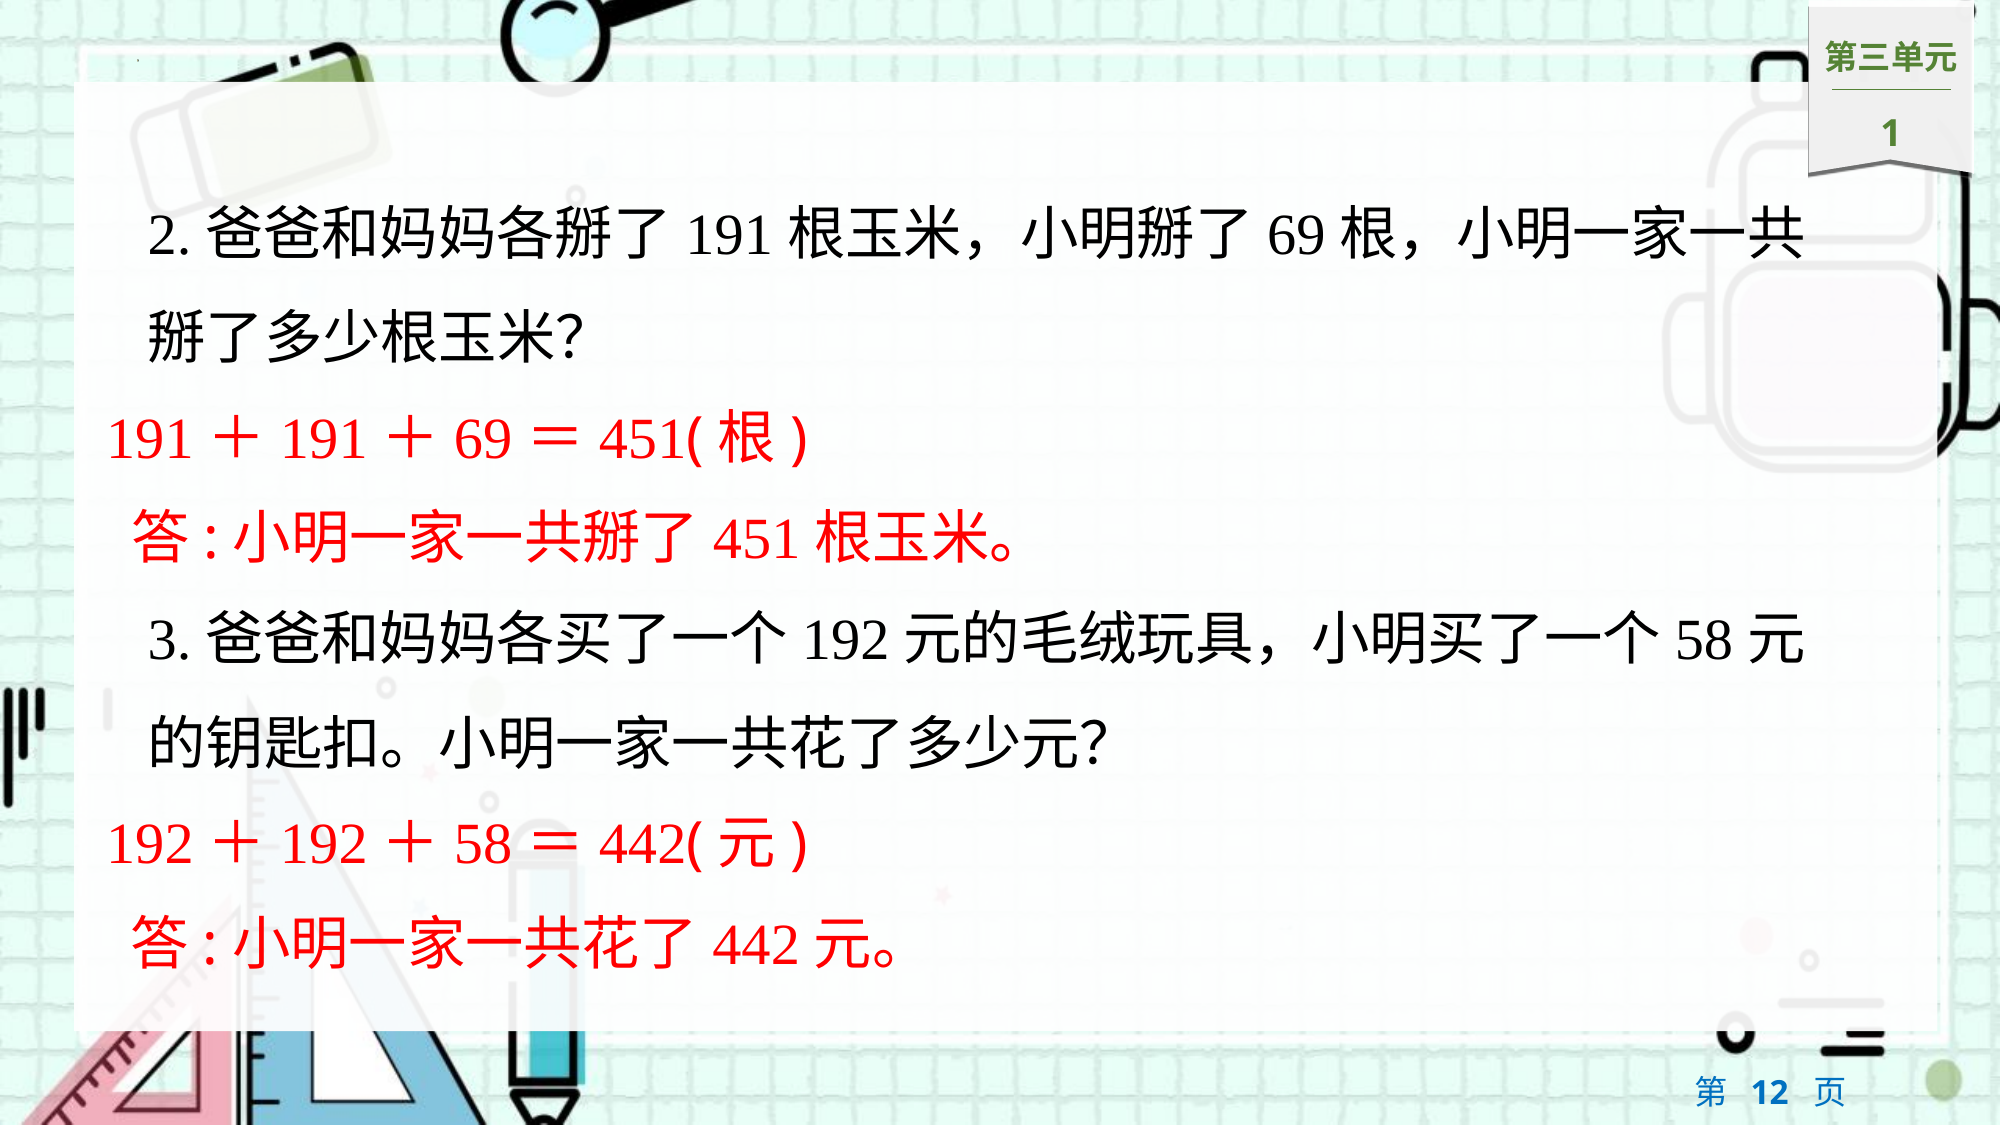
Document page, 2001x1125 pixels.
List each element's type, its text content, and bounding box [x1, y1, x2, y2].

picture [1938, 168, 1971, 176]
text_box 191＋191＋69＝451(根) [106, 364, 808, 470]
picture [0, 0, 2000, 1125]
text_box 答:小明一家一共花了442元。 [130, 871, 931, 977]
text_box 答:小明一家一共掰了451根玉米。 [131, 465, 1048, 571]
text_box 192＋192＋58＝442(元) [106, 770, 808, 876]
text_box 2.爸爸和妈妈各掰了191根玉米，小明掰了69根，小明一家一共掰了多少根玉米？ [147, 160, 1853, 371]
text_box 3.爸爸和妈妈各买了一个192元的毛绒玩具，小明买了一个58元的钥匙扣。小明一家一共花了多少元？ [147, 566, 1853, 777]
